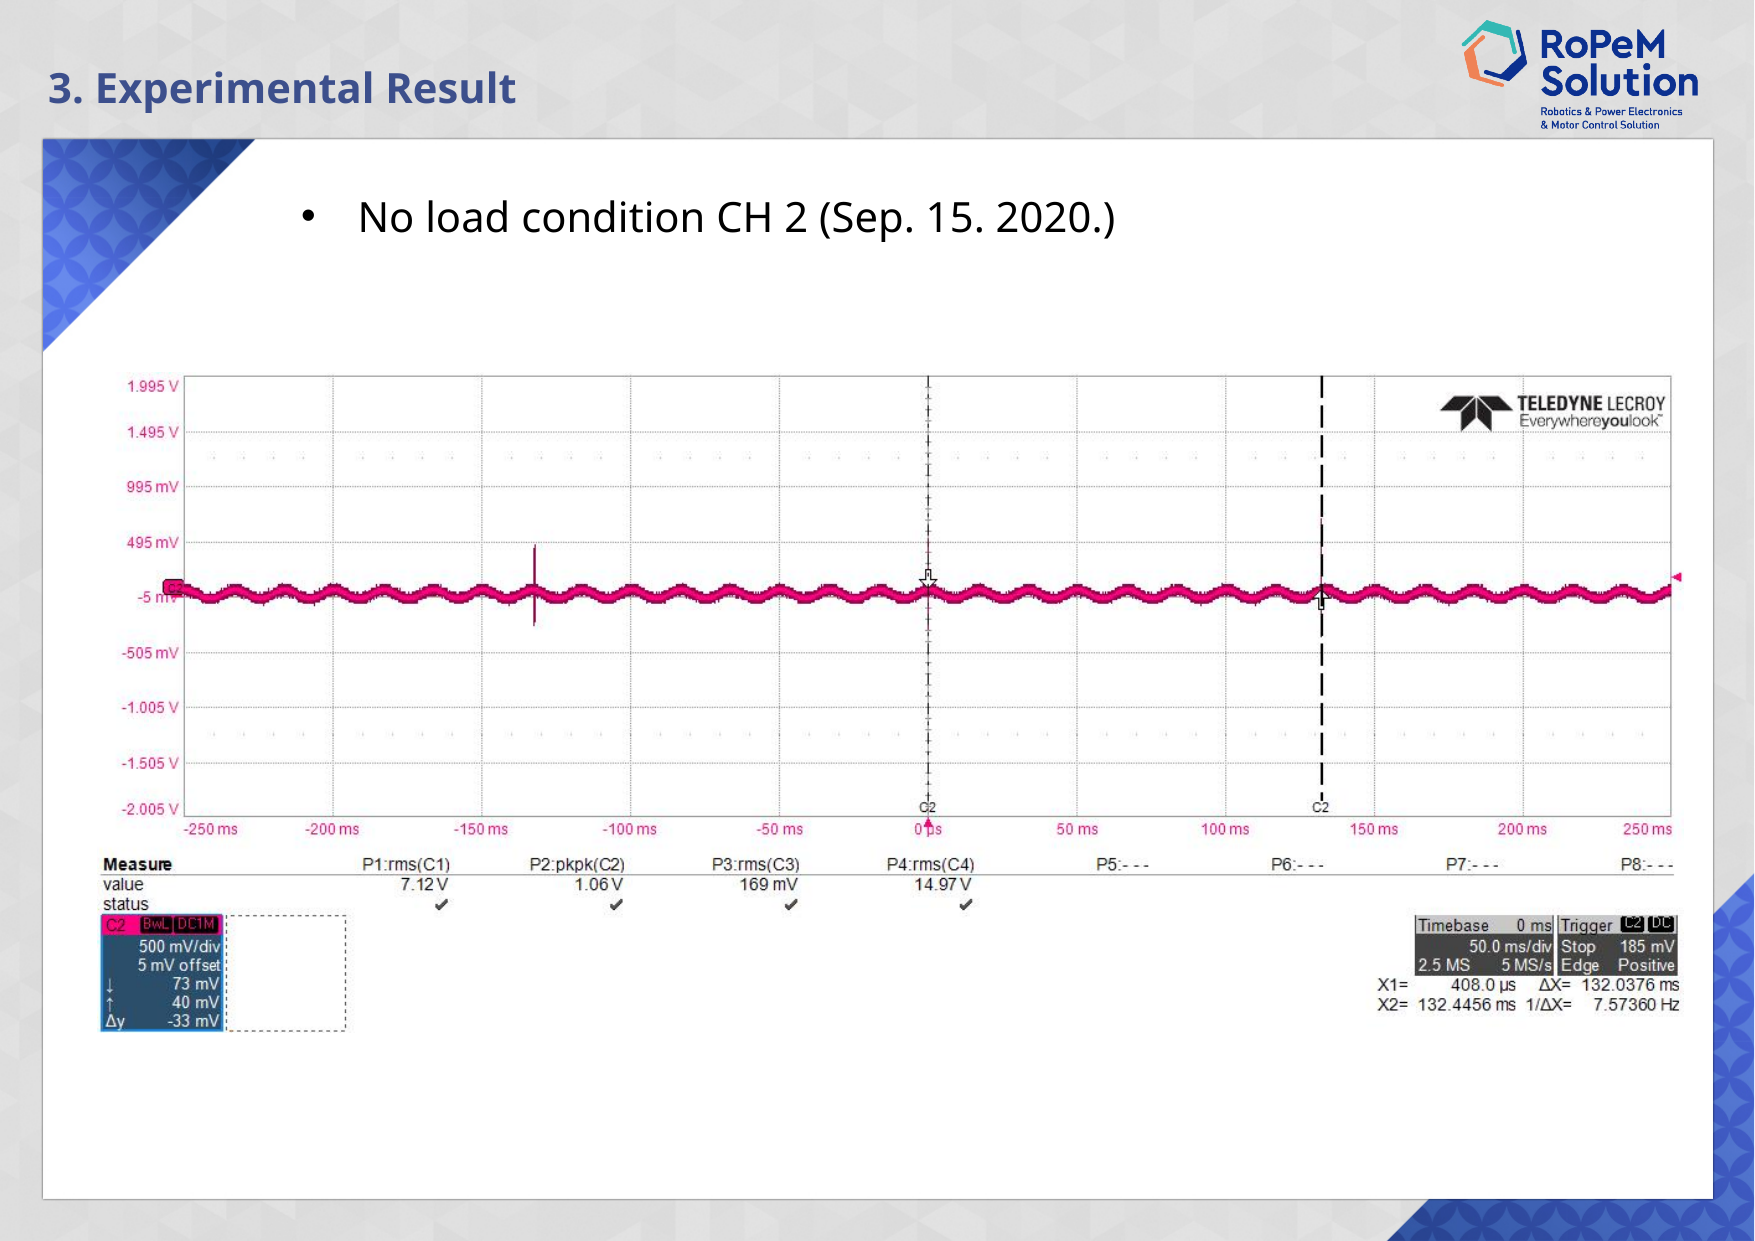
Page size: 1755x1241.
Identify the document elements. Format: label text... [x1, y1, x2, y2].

title 3. Experimental Result [31, 17, 1427, 157]
picture [0, 0, 1755, 1241]
text_box No load condition CH 2 (Sep. 15. 2020.) [286, 183, 1208, 248]
